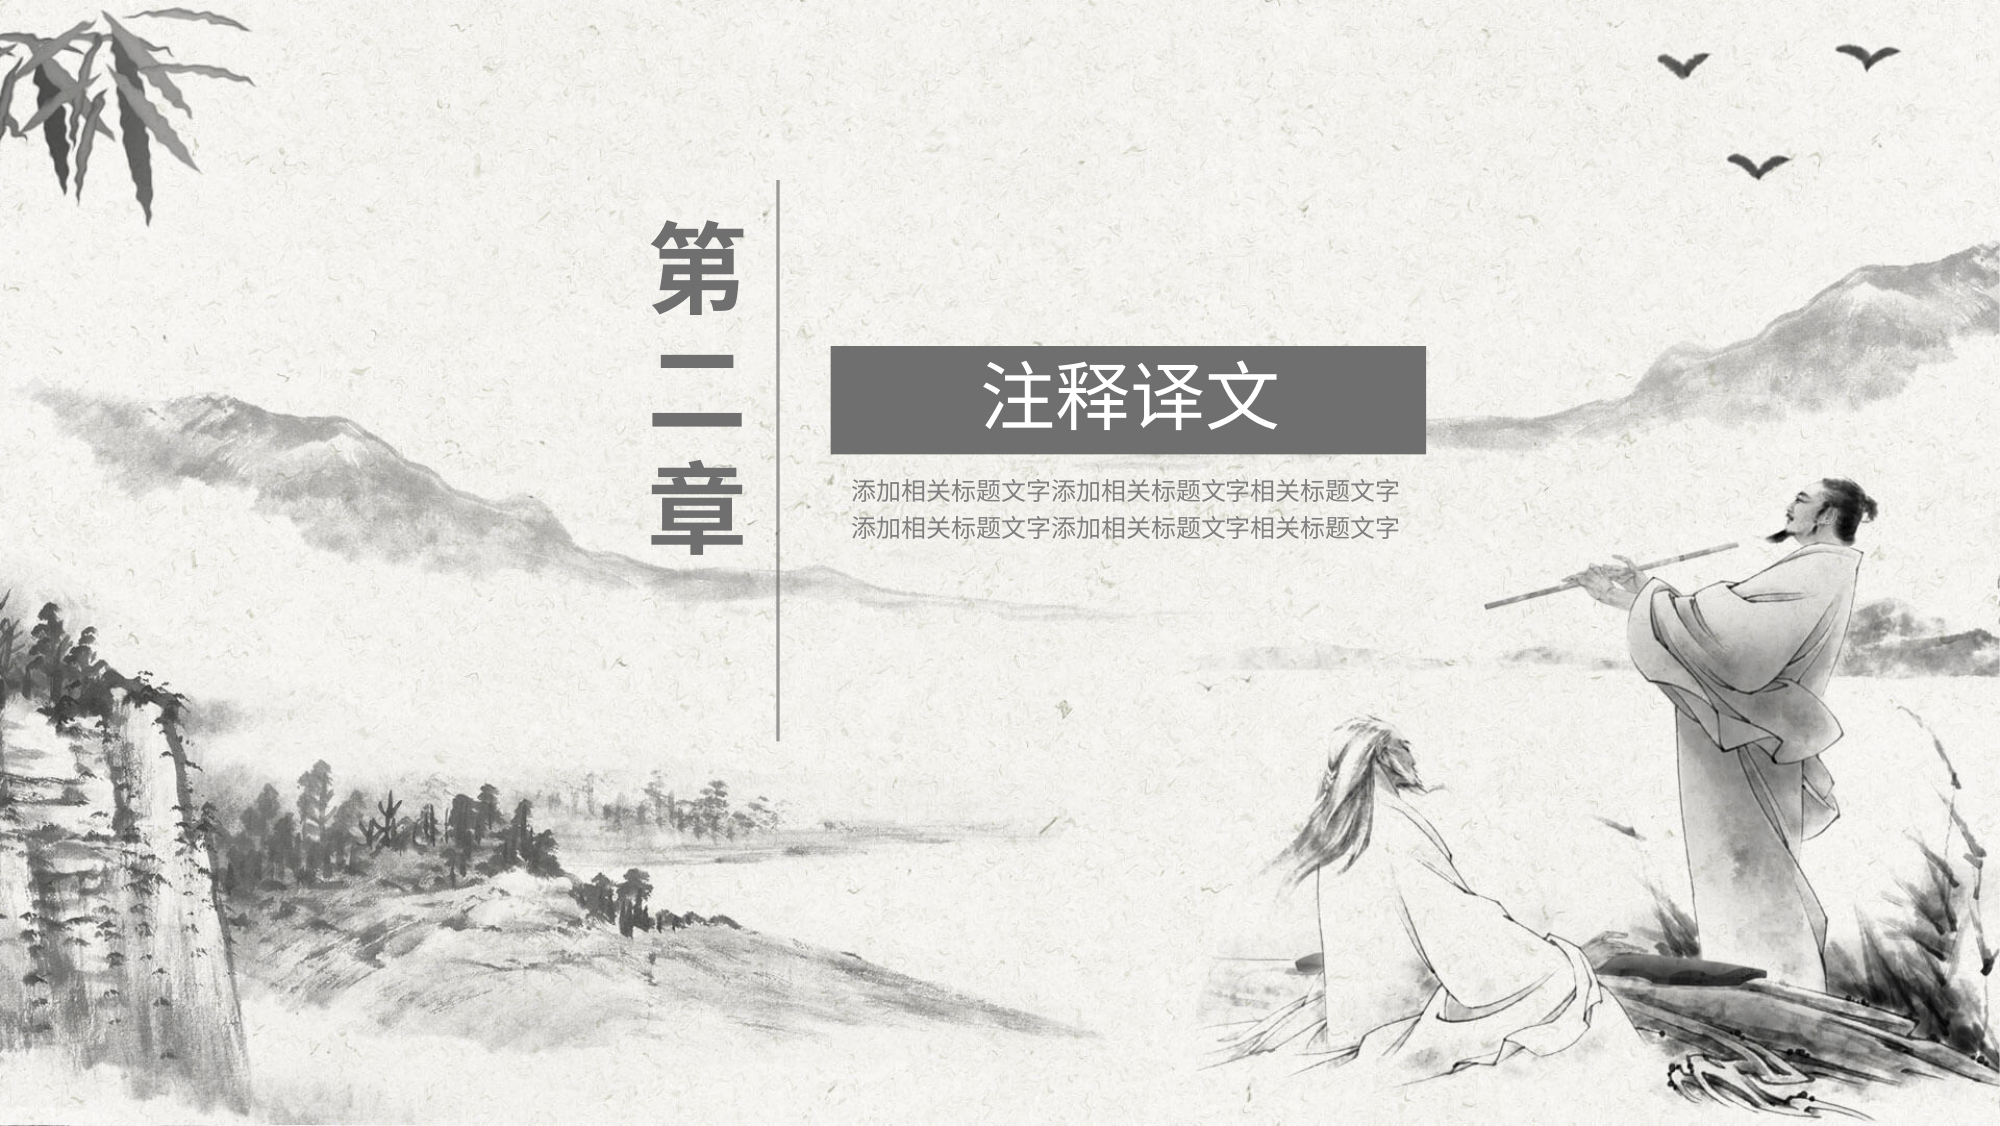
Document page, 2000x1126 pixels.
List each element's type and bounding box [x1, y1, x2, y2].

text_box [830, 341, 1427, 455]
picture [0, 0, 2000, 1126]
